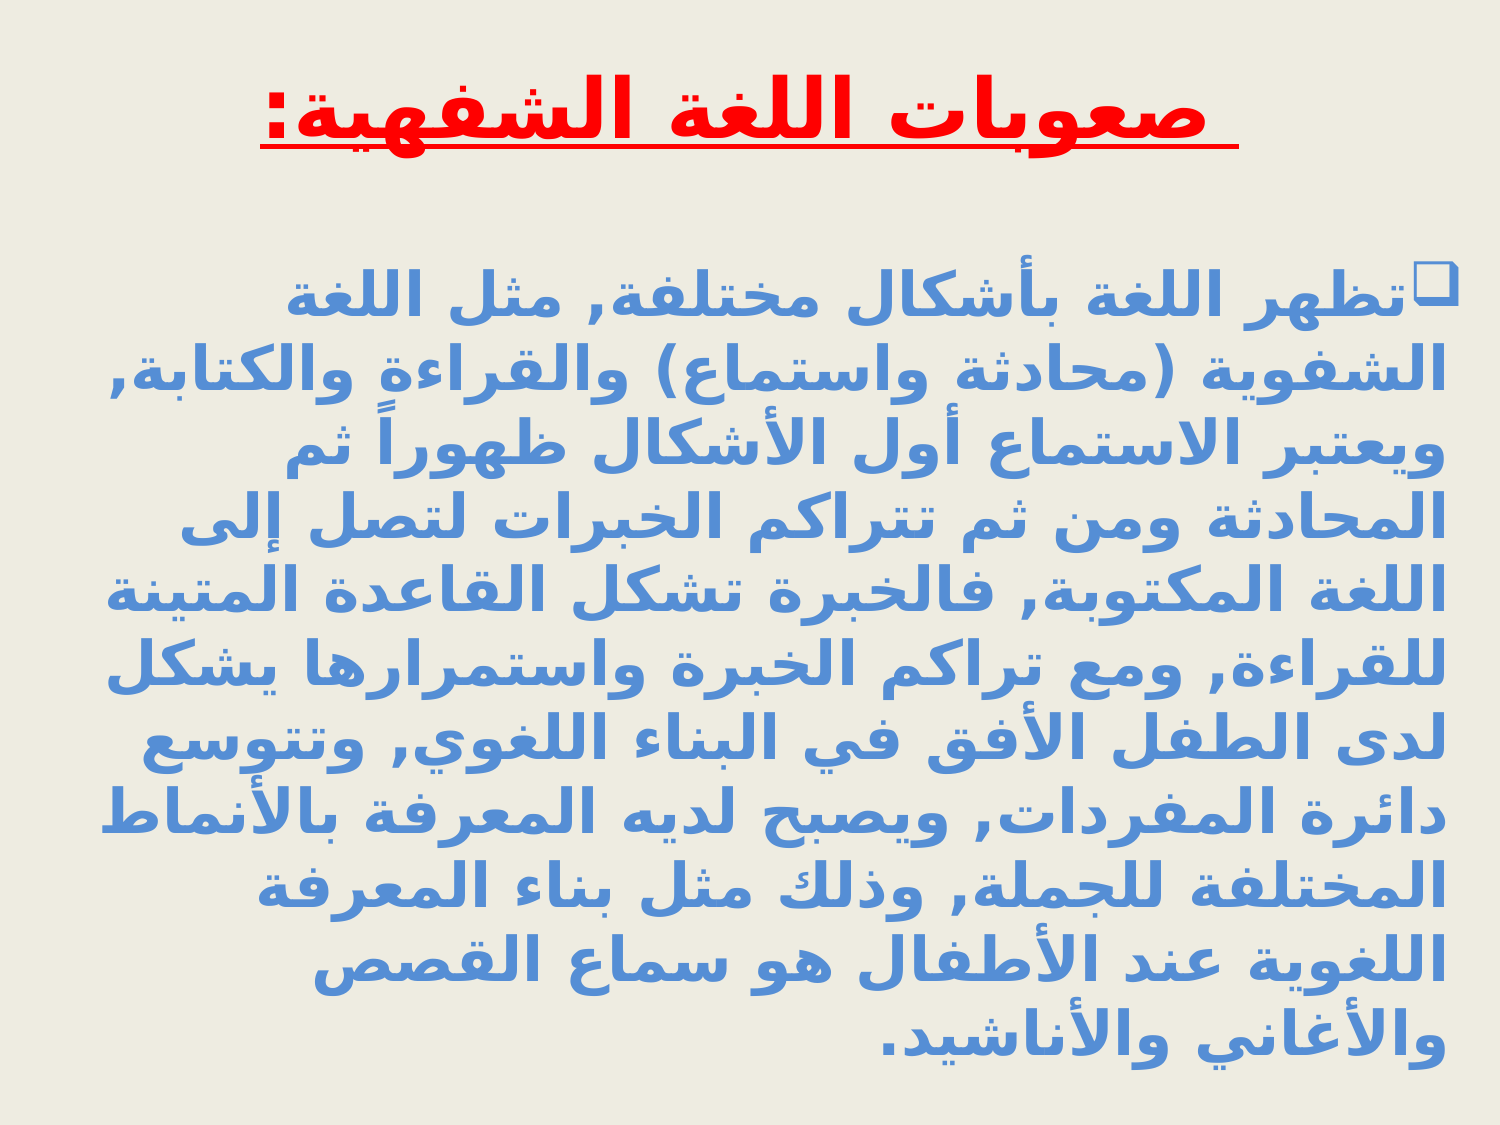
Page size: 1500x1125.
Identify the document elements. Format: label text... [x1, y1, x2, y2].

title صعوبات اللغة الشفهية: [58, 35, 1442, 175]
subtitle تظهر اللغة بأشكال مختلفة, مثل اللغة الشفوية (محادثة واستماع) والقراءة والكتابة, ويعتبر الاستماع أول الأشكال ظهوراً ثم المحادثة ومن ثم تتراكم الخبرات لتصل إلى اللغة المكتوبة, فالخبرة تشكل القاعدة المتينة للقراءة, ومع تراكم الخبرة واستمرارها يشكل لدى الطفل الأفق في البناء اللغوي, وتتوسع دائرة المفردات, ويصبح لديه المعرفة بالأنماط المختلفة للجملة, وذلك مثل بناء المعرفة اللغوية عند الأطفال هو سماع القصص والأغاني والأناشيد. [35, 175, 1465, 1090]
